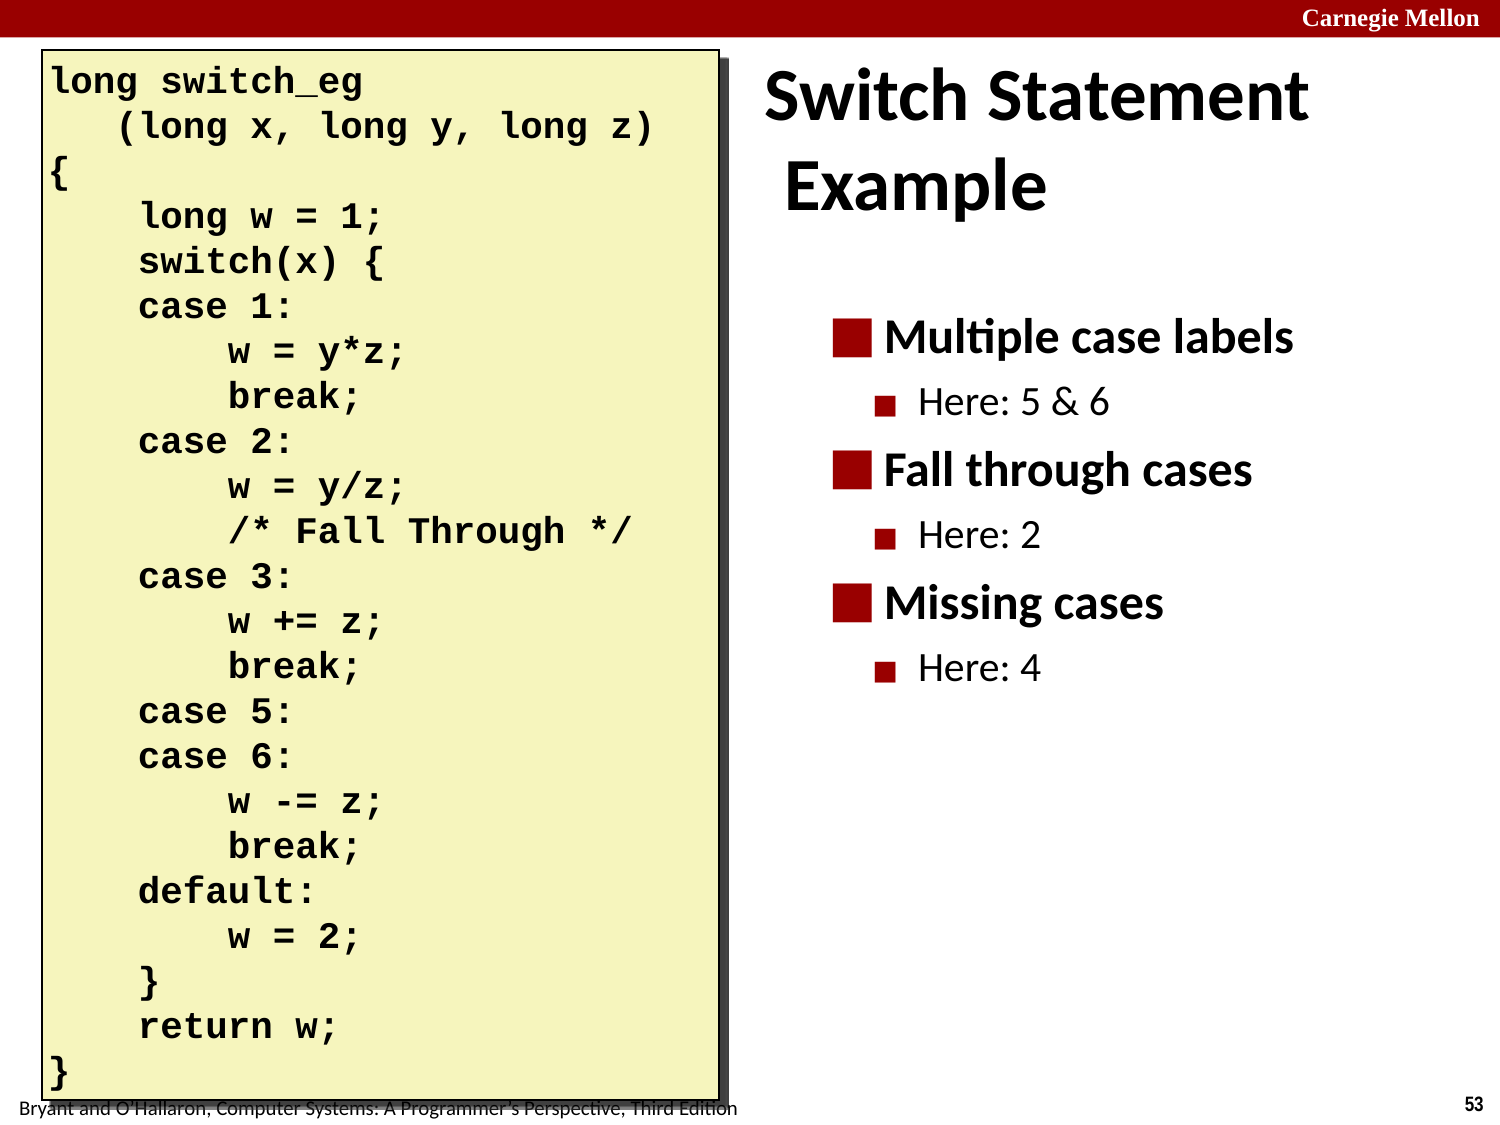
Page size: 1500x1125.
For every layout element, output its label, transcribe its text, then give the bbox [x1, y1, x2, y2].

title Switch Statement Example [758, 41, 1438, 230]
list Multiple case labels Here: 5 & 6 Fall through cases Here: 2 Missing cases Here: 4 [812, 295, 1438, 1121]
text_box long switch_eg (long x, long y, long z) { long w = 1; switch(x) { case 1: w = y*z; break; case 2: w = y/z; /* Fall Through */ case 3: w += z; break; case 5: case 6: w -= z; break; default: w = 2; } return w; } [41, 49, 719, 1100]
